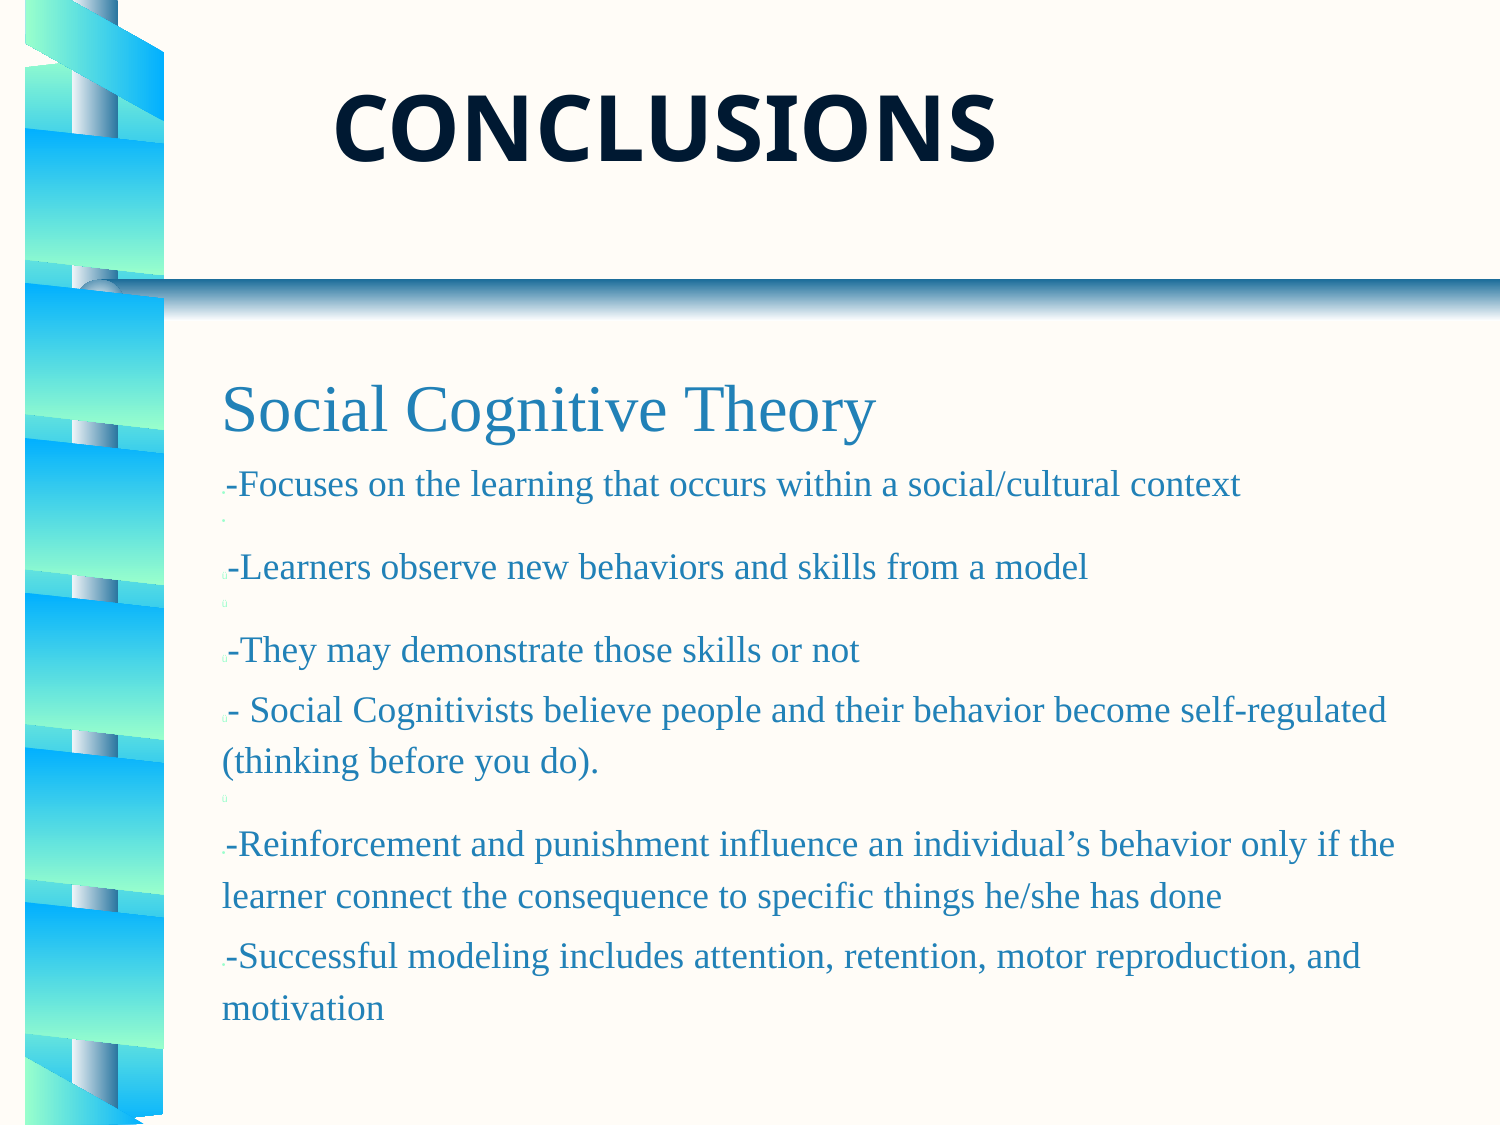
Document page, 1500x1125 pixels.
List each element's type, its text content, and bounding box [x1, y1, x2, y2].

title Conclusions [150, 0, 1350, 188]
list Social Cognitive Theory •-Focuses on the learning that occurs within a social/cultural context • ü-Learners observe new behaviors and skills from a model ü ü-They may demonstrate those skills or not ü- Social Cognitivists believe people and their behavior become self-regulated (thinking before you do). ü •-Reinforcement and punishment influence an individual’s behavior only if the learner connect the consequence to specific things he/she has done •-Successful modeling includes attention, retention, motor reproduction, and motivation [206, 356, 1425, 991]
